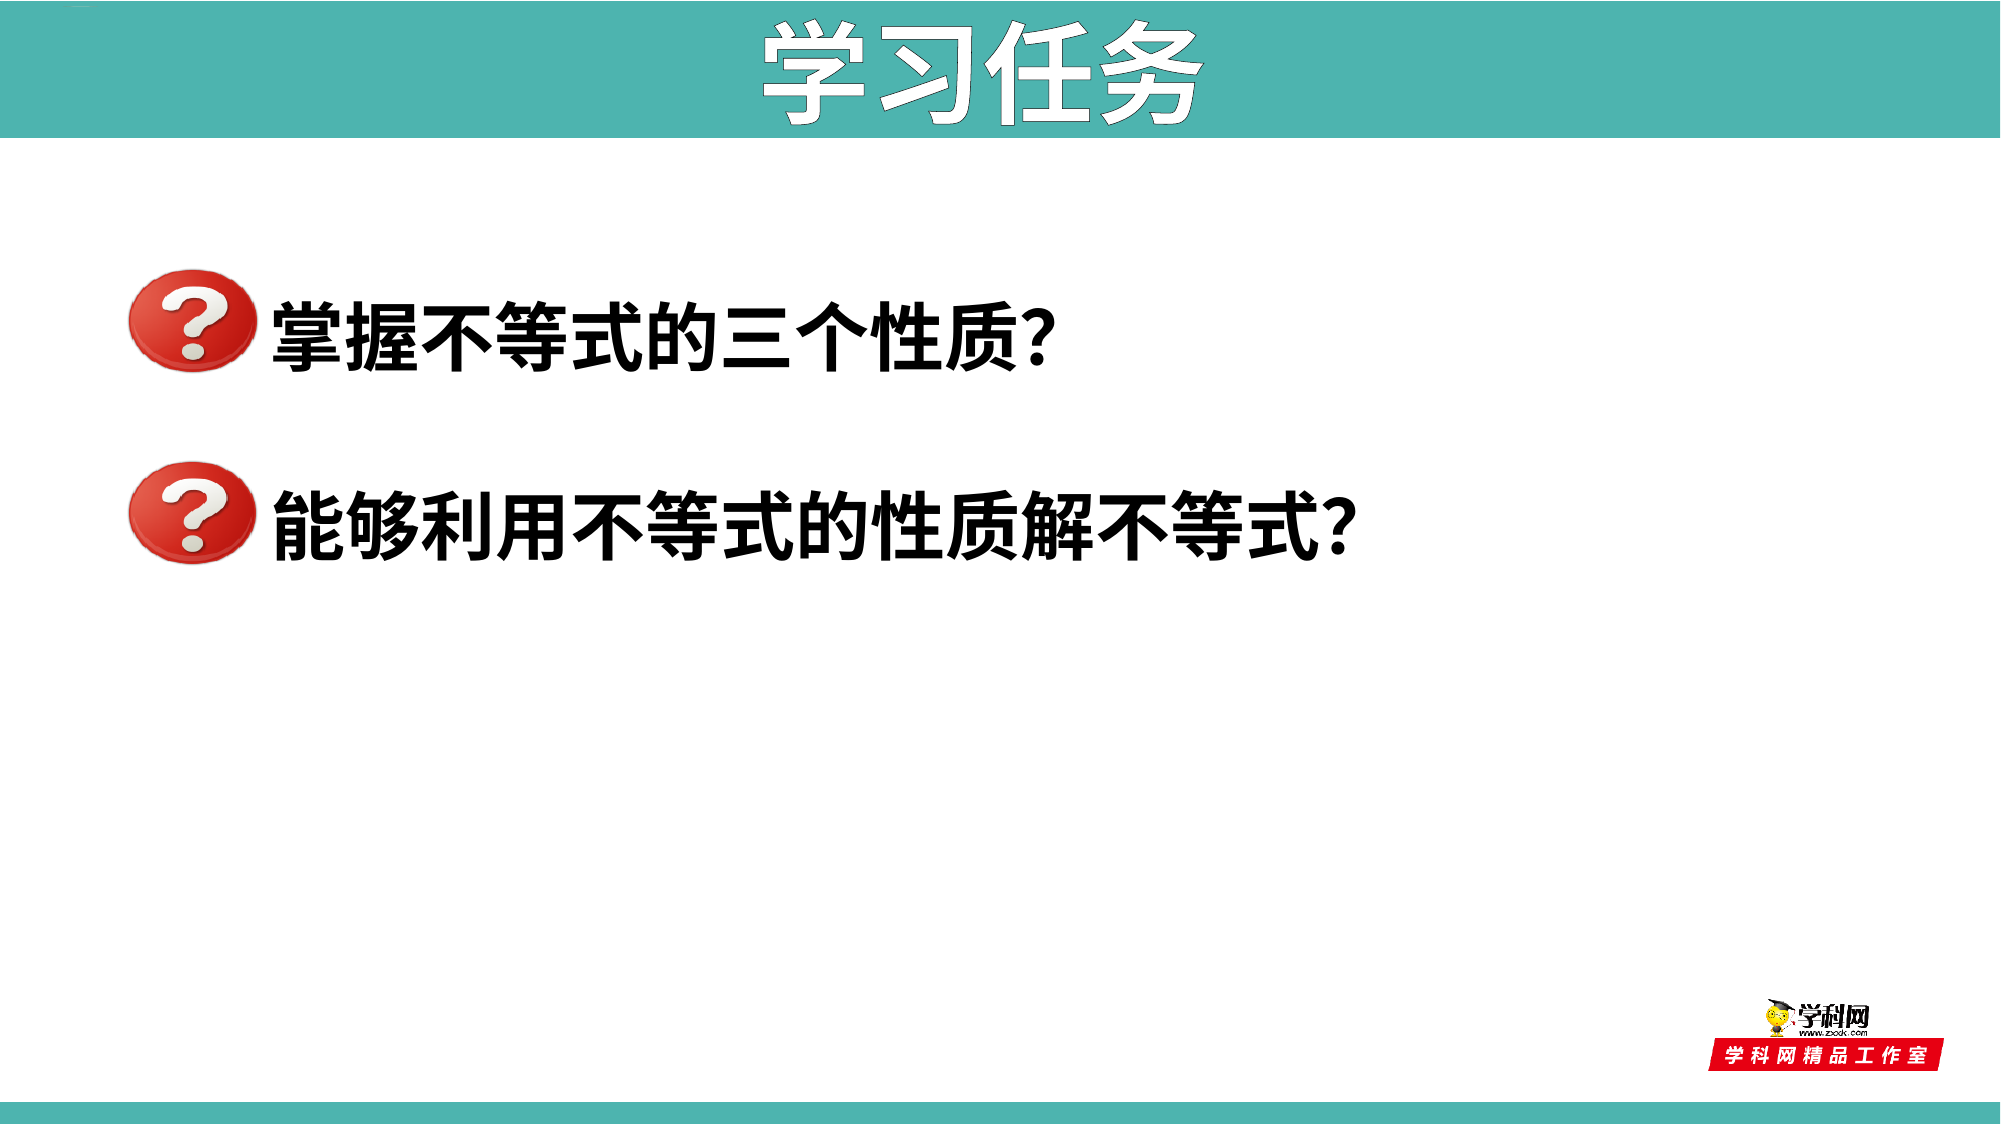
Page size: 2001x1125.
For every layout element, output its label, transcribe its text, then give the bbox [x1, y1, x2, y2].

text_box 掌握不等式的三个性质？ [254, 256, 1579, 389]
text_box 学习任务 [742, 0, 1223, 146]
text_box 能够利用不等式的性质解不等式？ [255, 445, 1977, 578]
picture [0, 1, 2001, 1124]
